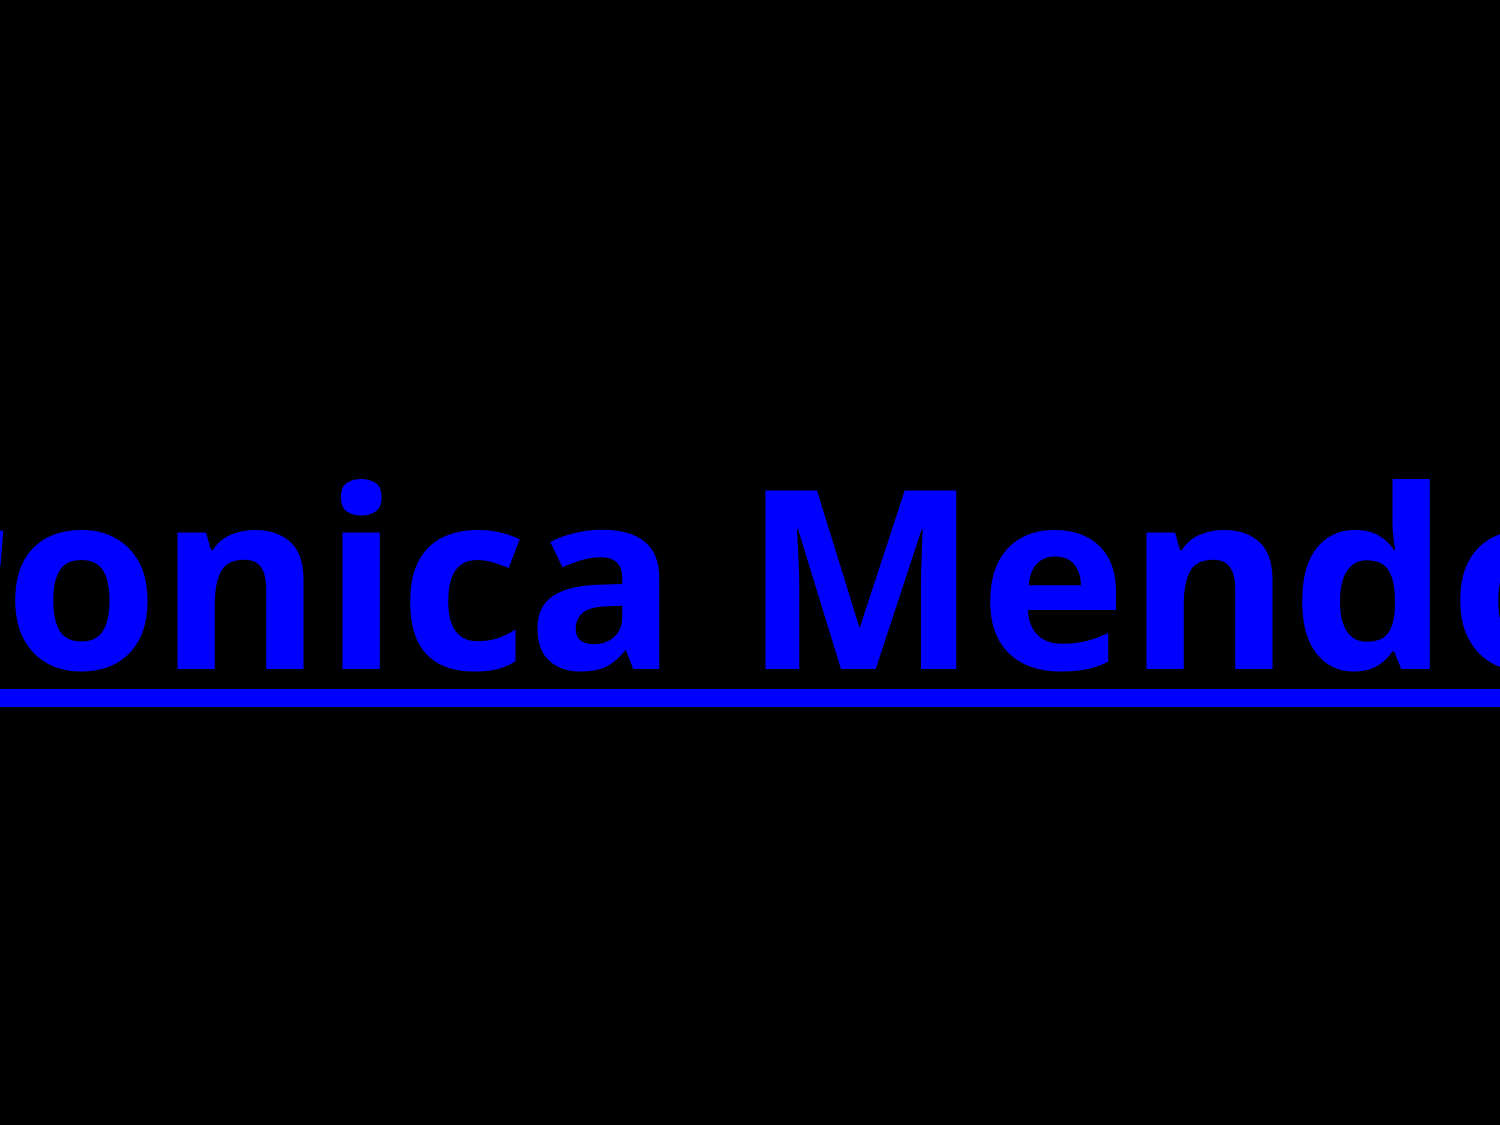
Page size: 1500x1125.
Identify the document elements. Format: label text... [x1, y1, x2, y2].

text_box Veronica Mendoza [0, 412, 1500, 768]
